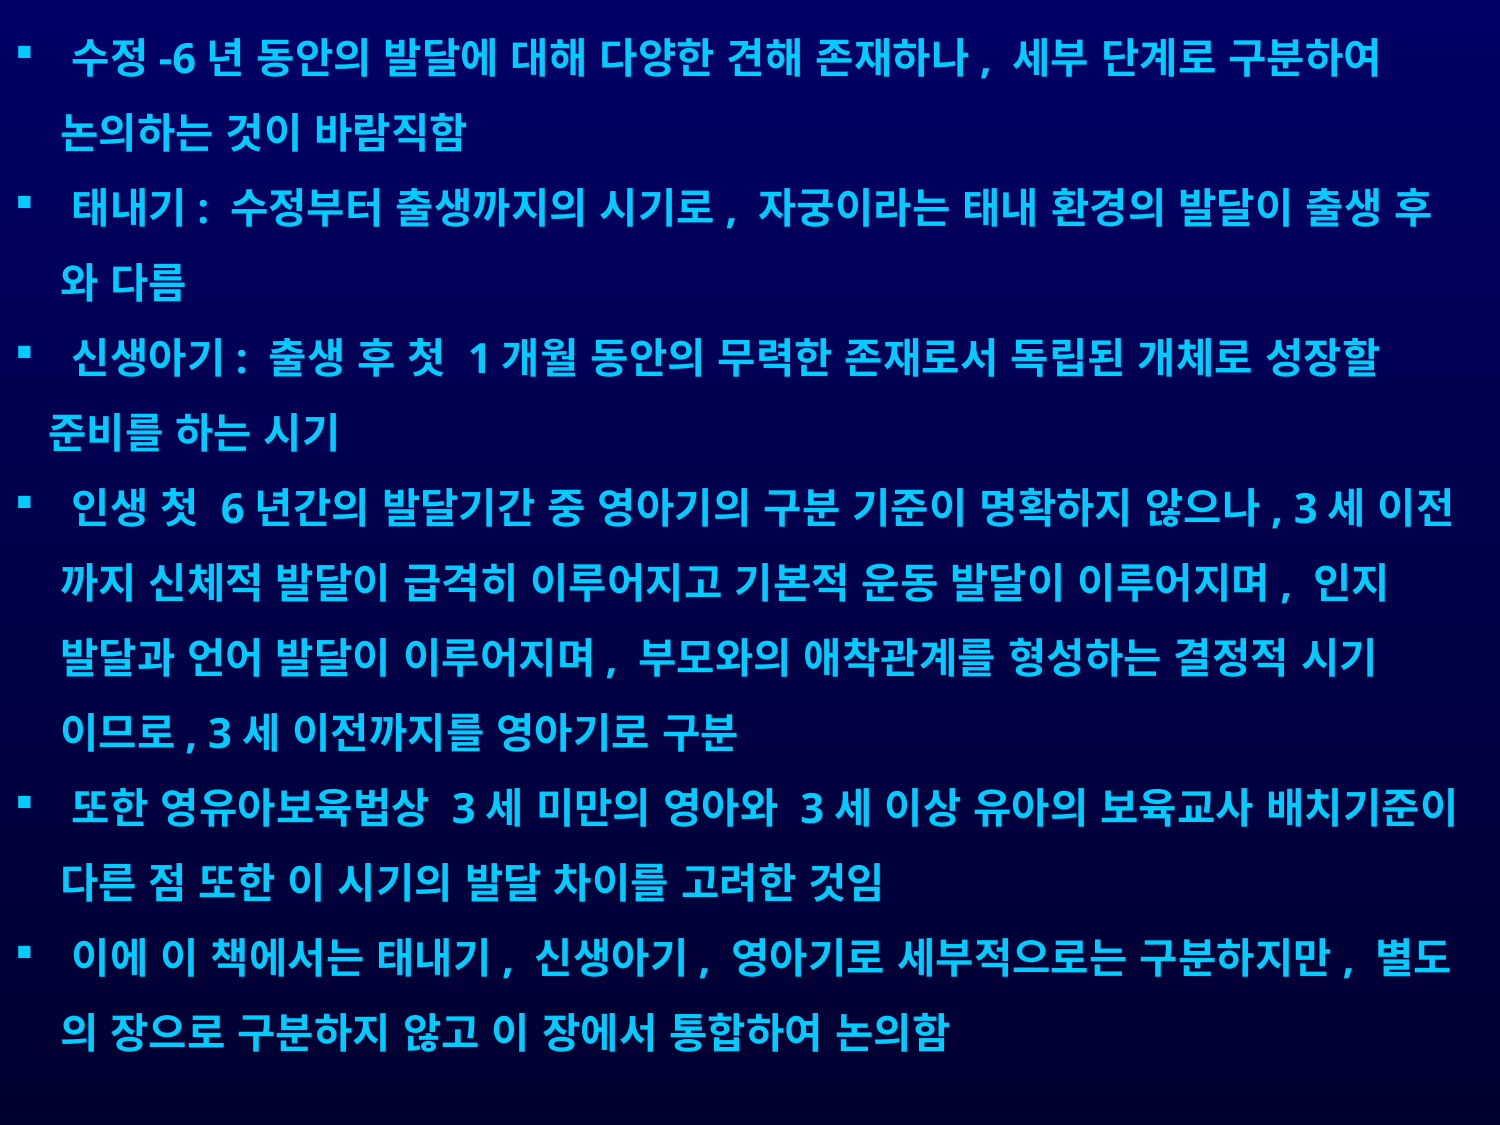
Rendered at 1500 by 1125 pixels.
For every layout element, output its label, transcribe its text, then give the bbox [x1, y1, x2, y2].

text_box 수정-6년 동안의 발달에 대해 다양한 견해 존재하나, 세부 단계로 구분하여 논의하는 것이 바람직함 태내기: 수정부터 출생까지의 시기로, 자궁이라는 태내 환경의 발달이 출생 후 와 다름 신생아기: 출생 후 첫 1개월 동안의 무력한 존재로서 독립된 개체로 성장할 준비를 하는 시기 인생 첫 6년간의 발달기간 중 영아기의 구분 기준이 명확하지 않으나, 3세 이전 까지 신체적 발달이 급격히 이루어지고 기본적 운동 발달이 이루어지며, 인지 발달과 언어 발달이 이루어지며, 부모와의 애착관계를 형성하는 결정적 시기 이므로, 3세 이전까지를 영아기로 구분 또한 영유아보육법상 3세 미만의 영아와 3세 이상 유아의 보육교사 배치기준이 다른 점 또한 이 시기의 발달 차이를 고려한 것임 이에 이 책에서는 태내기, 신생아기, 영아기로 세부적으로는 구분하지만, 별도 의 장으로 구분하지 않고 이 장에서 통합하여 논의함 [0, 0, 1500, 1065]
